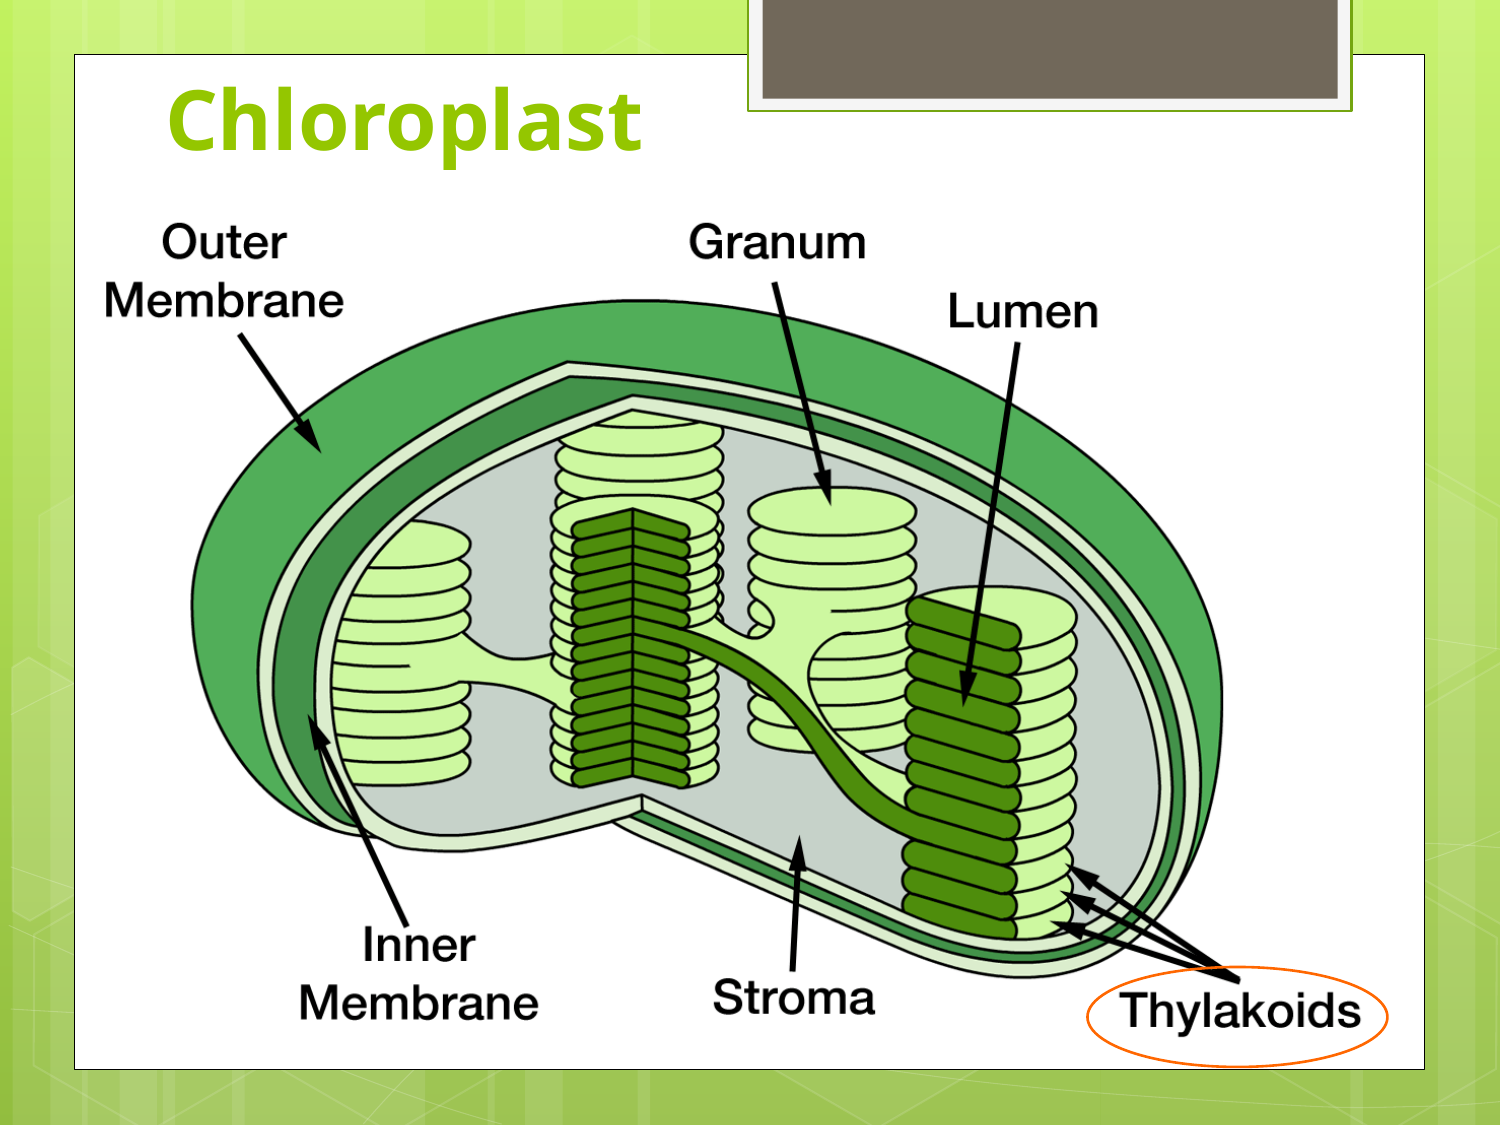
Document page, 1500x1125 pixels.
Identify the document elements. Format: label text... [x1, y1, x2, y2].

text_box [1146, 1058, 1329, 1069]
picture [87, 184, 1415, 1050]
title Chloroplast [150, 12, 1303, 175]
